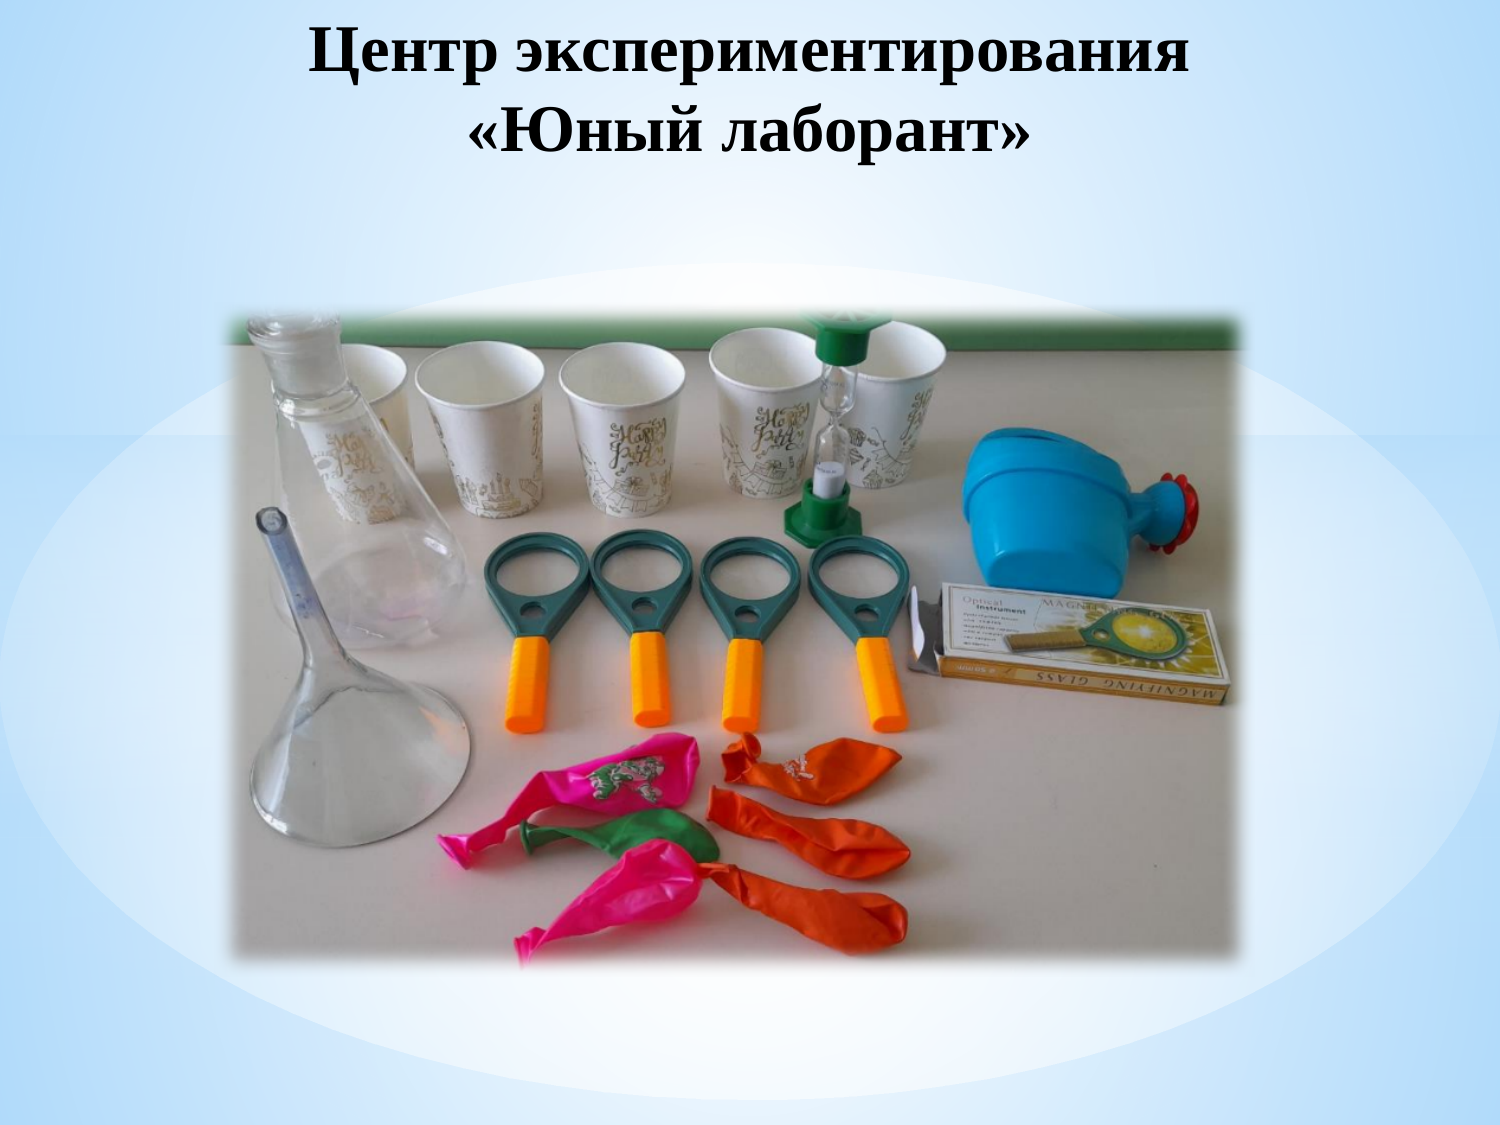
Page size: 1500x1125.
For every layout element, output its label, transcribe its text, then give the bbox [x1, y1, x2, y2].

title Центр экспериментирования «Юный лаборант» [0, 0, 1500, 173]
picture [214, 302, 1256, 977]
